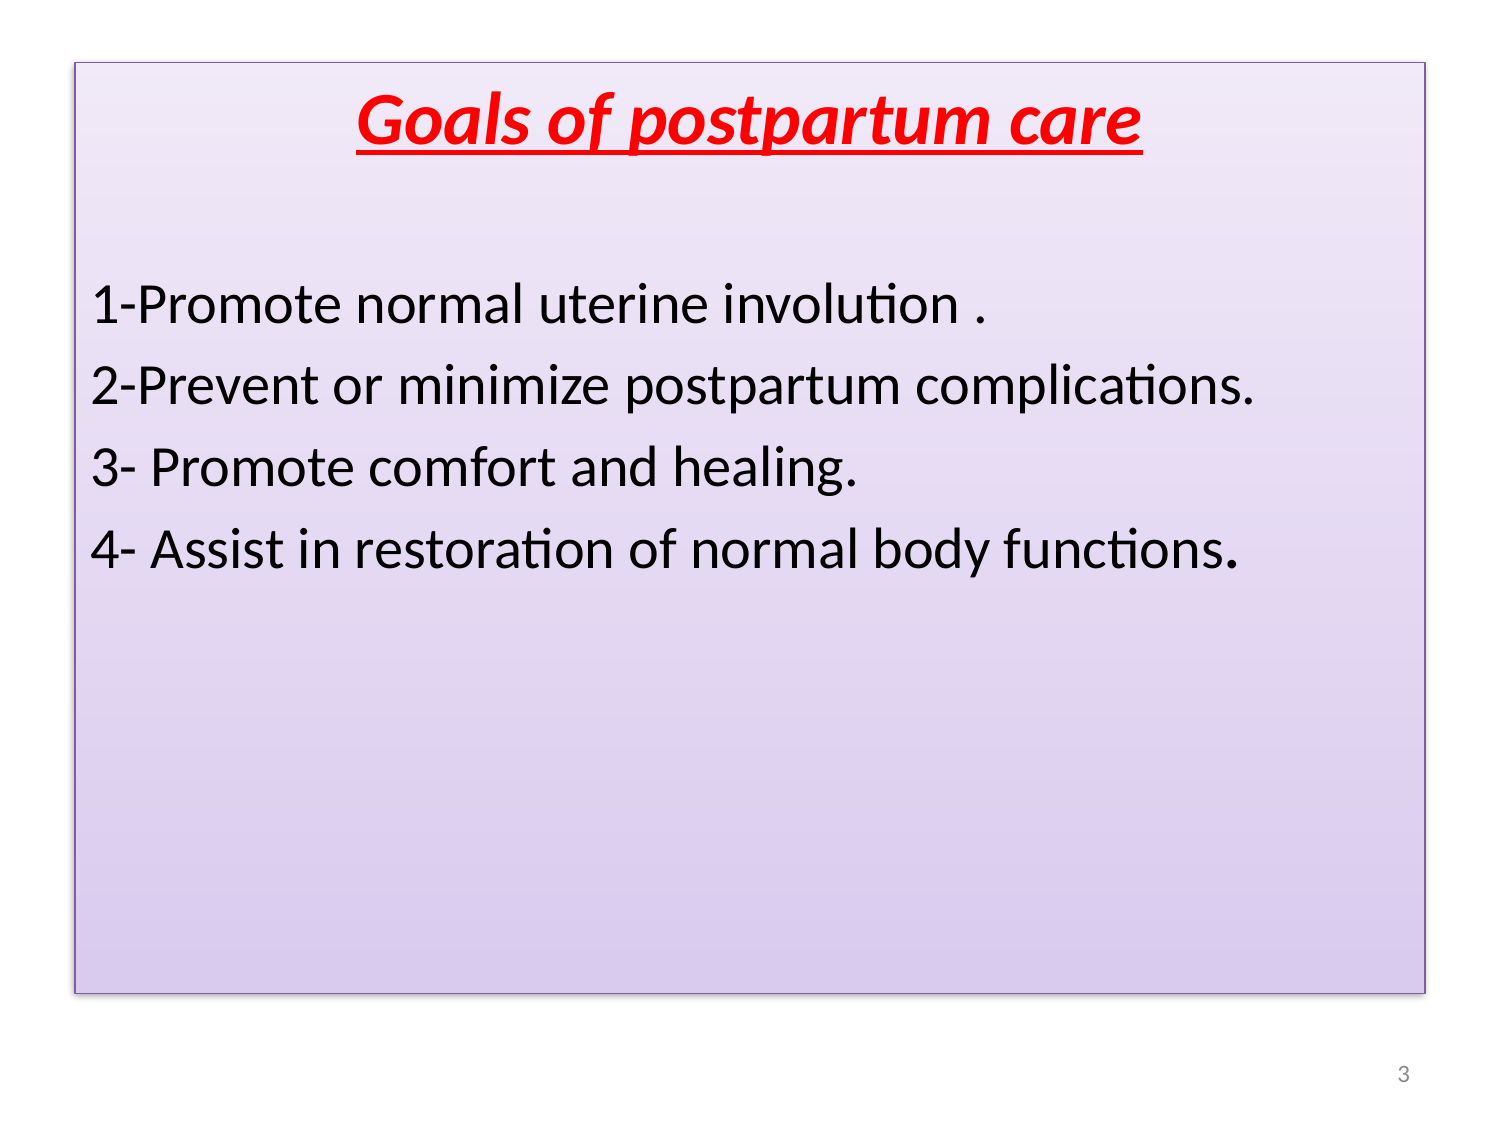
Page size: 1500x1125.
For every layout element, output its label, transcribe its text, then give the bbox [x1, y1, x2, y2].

list Goals of postpartum care 1-Promote normal uterine involution . 2-Prevent or minimize postpartum complications. 3- Promote comfort and healing. 4- Assist in restoration of normal body functions. [74, 62, 1426, 994]
slide_number 3 [1074, 1042, 1425, 1103]
